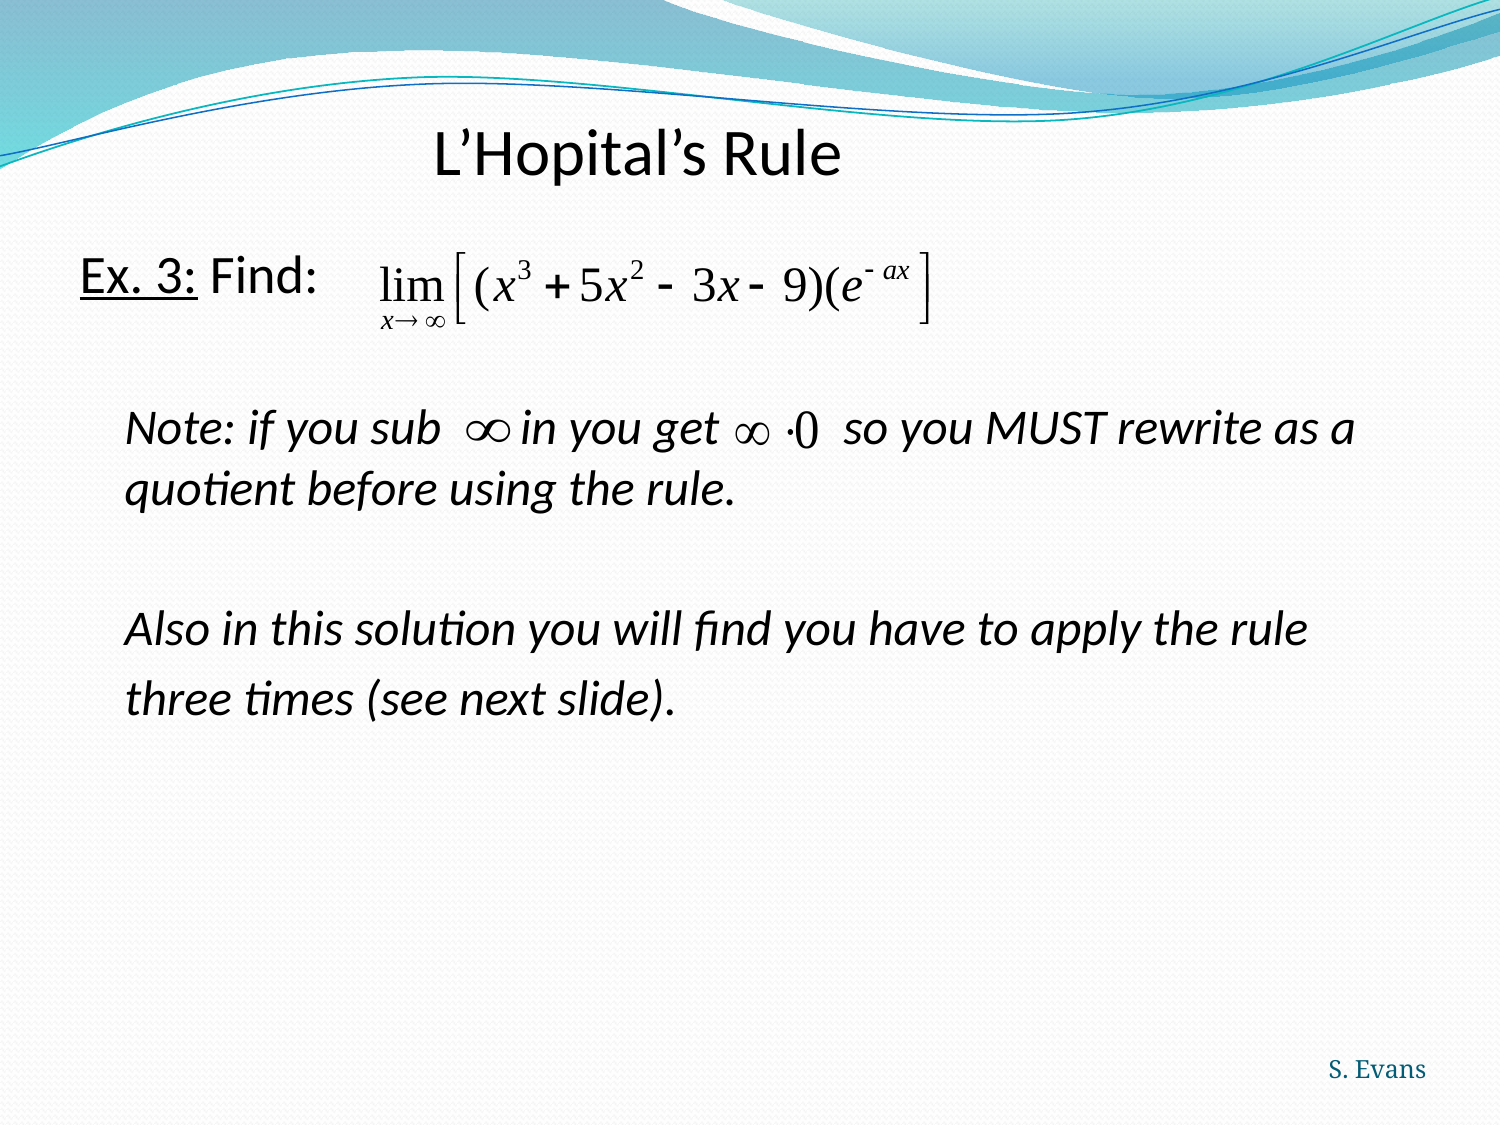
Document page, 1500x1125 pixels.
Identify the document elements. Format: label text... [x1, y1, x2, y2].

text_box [371, 243, 946, 343]
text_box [407, 408, 527, 474]
footer S. Evans [1328, 1023, 1441, 1084]
list Ex. 3: Find: Note: if you sub in you get so you MUST rewrite as a quotient before using the rule. Also in this solution you will find you have to apply the rule three times (see next slide). [64, 231, 1425, 1038]
text_box L’Hopital’s Rule [419, 101, 939, 197]
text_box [726, 396, 829, 463]
